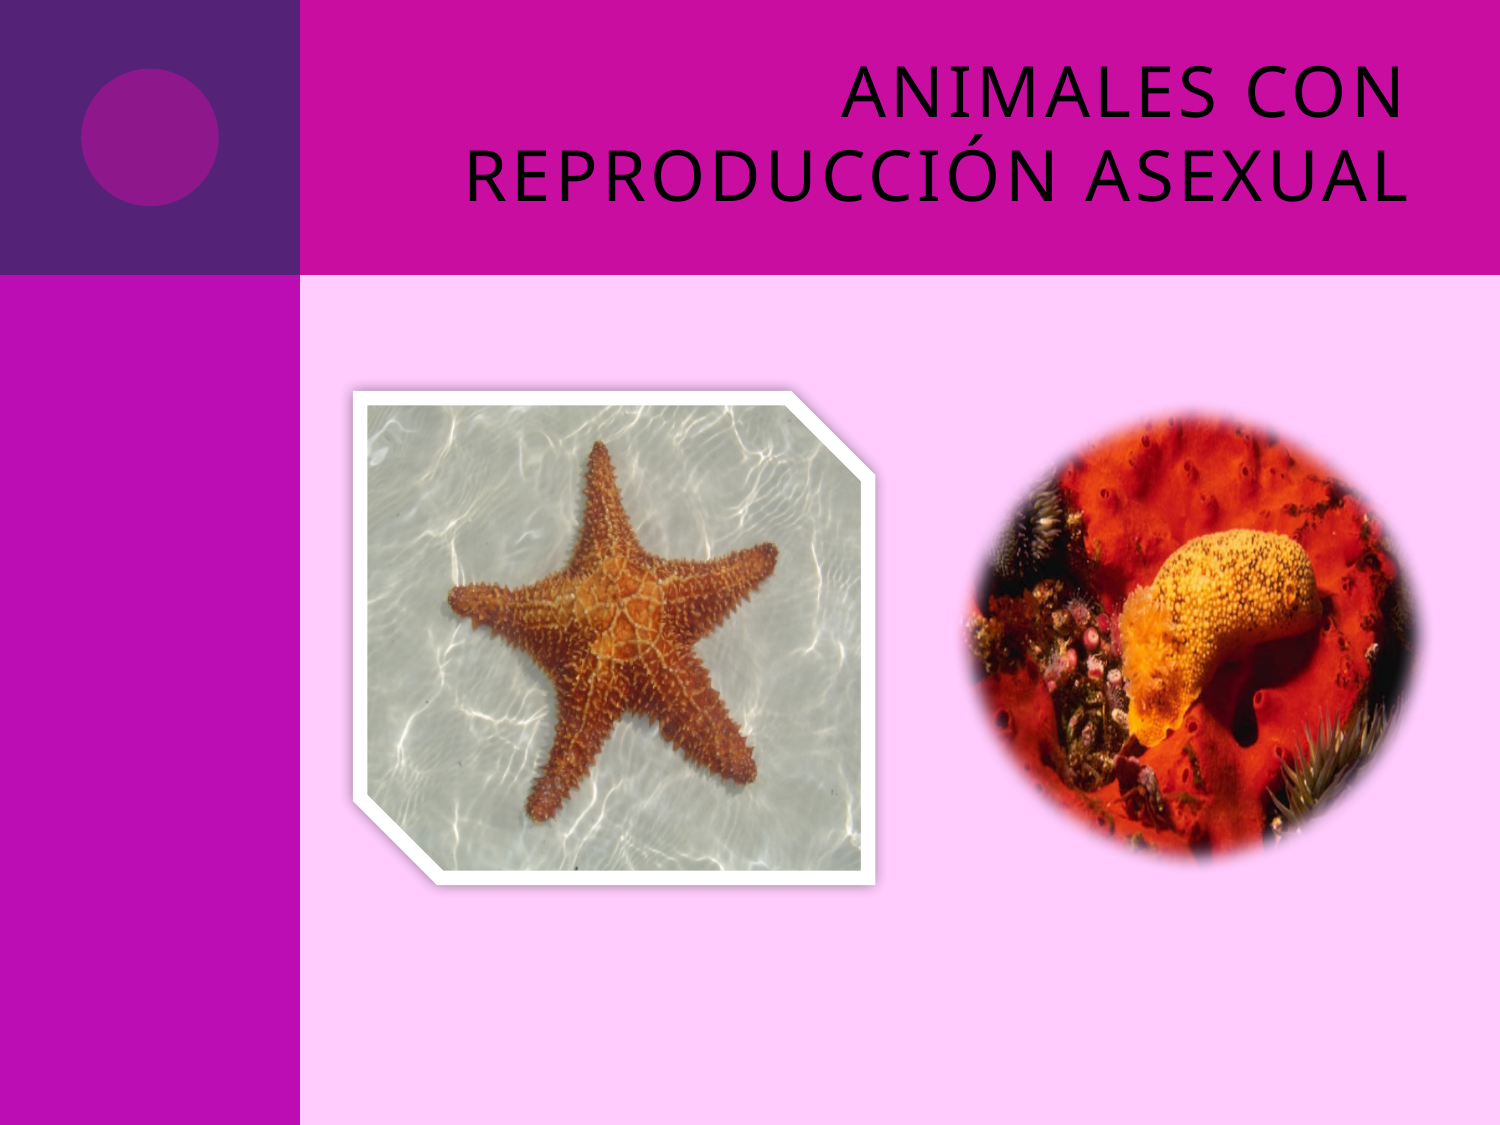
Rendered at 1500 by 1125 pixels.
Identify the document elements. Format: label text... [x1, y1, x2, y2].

picture [359, 397, 869, 879]
title Animales con reproducción asexual [399, 37, 1425, 225]
picture [950, 397, 1436, 876]
